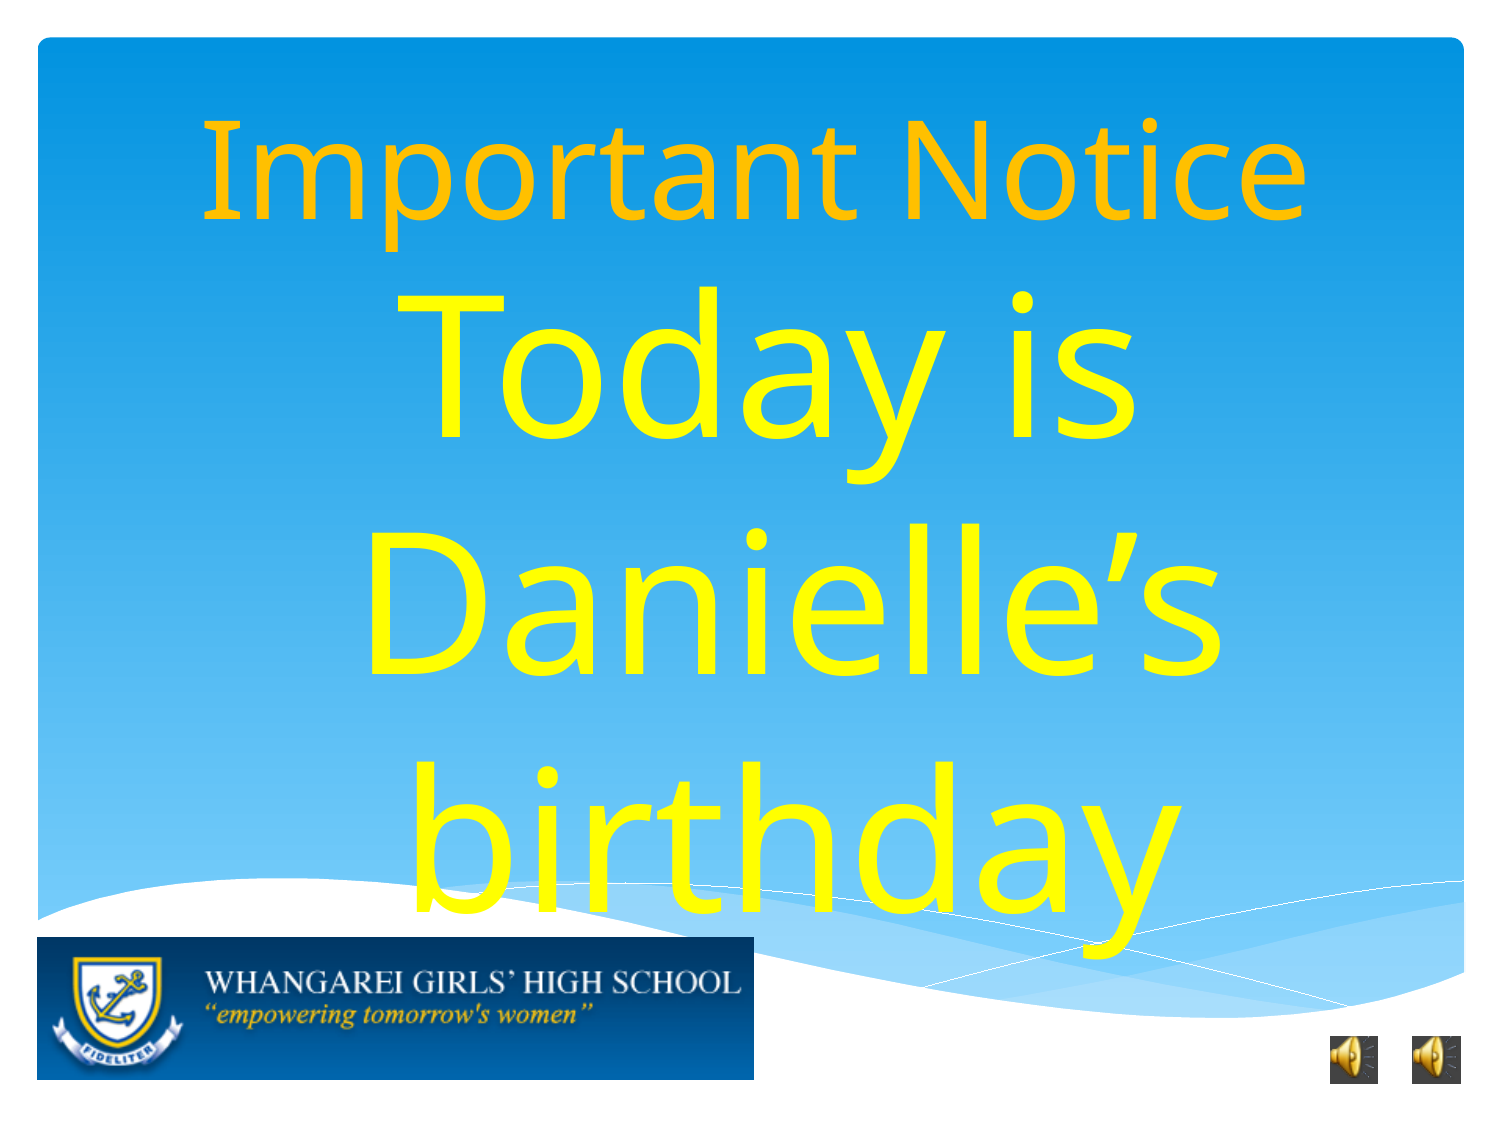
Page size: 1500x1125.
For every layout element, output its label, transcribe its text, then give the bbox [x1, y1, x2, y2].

picture [1411, 1034, 1462, 1086]
picture [37, 937, 754, 1080]
text_box Important Notice [149, 37, 1362, 255]
text_box Today is Danielle’s birthday [149, 231, 1391, 963]
picture [1328, 1034, 1380, 1086]
